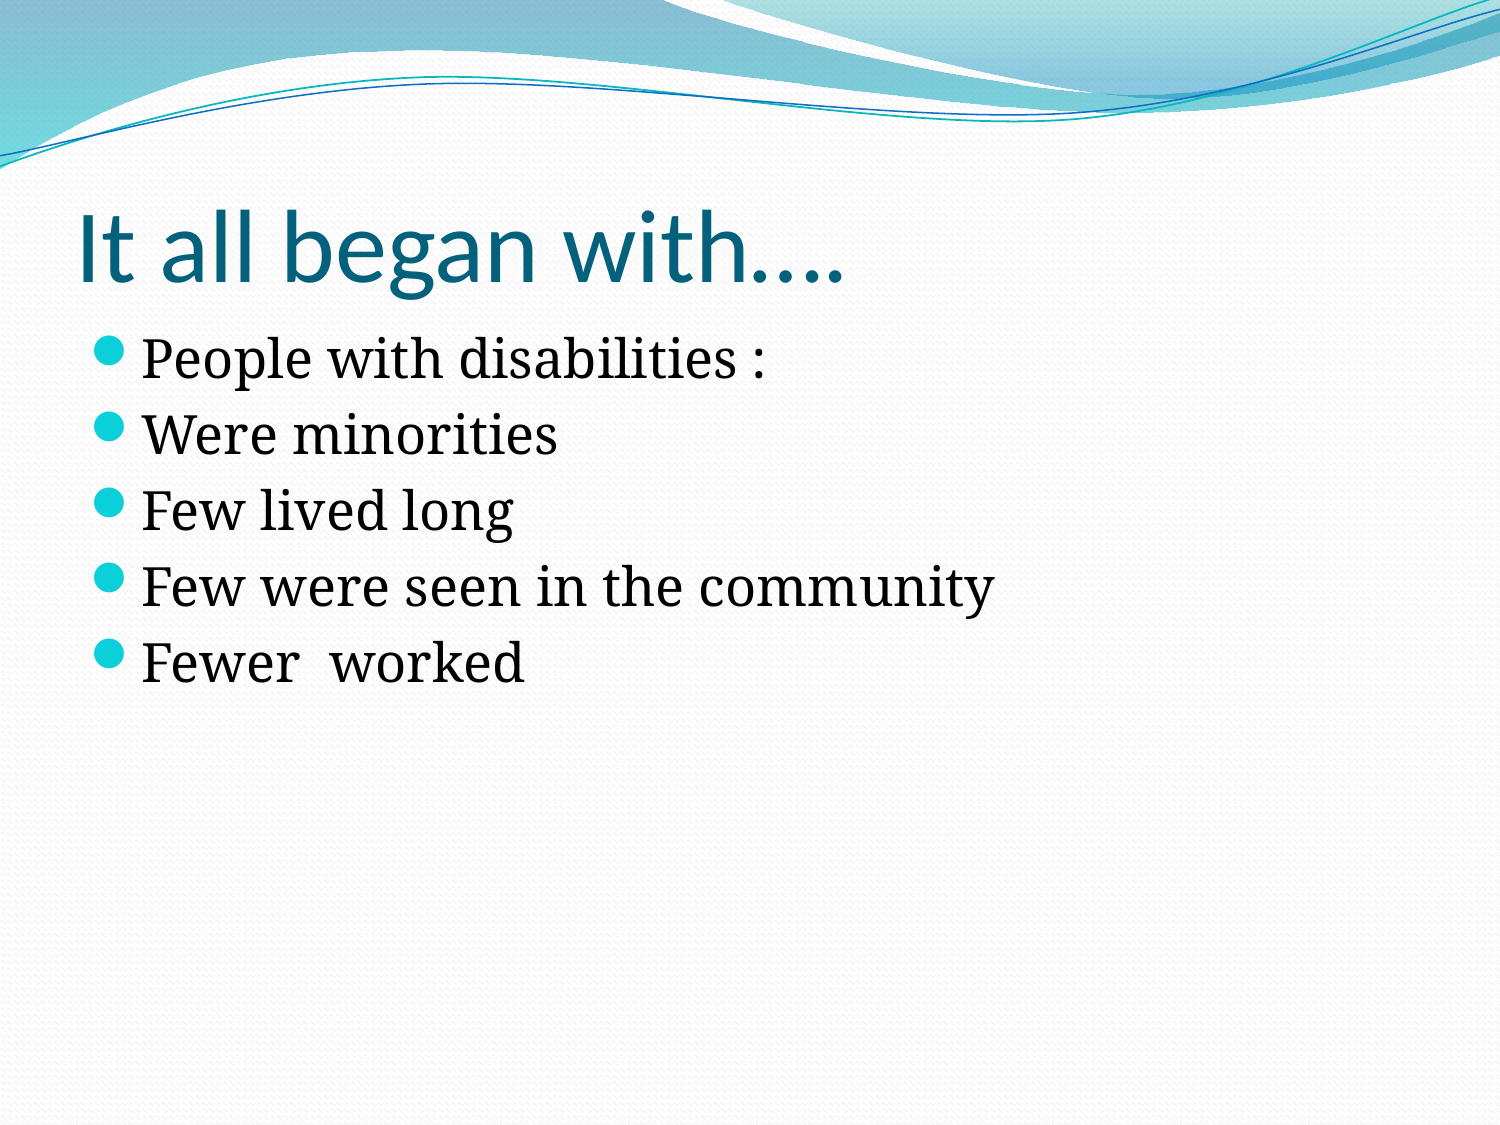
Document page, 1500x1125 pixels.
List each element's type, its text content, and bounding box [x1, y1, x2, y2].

list People with disabilities : Were minorities Few lived long Few were seen in the community Fewer worked [75, 317, 1425, 1038]
title It all began with…. [75, 115, 1425, 303]
